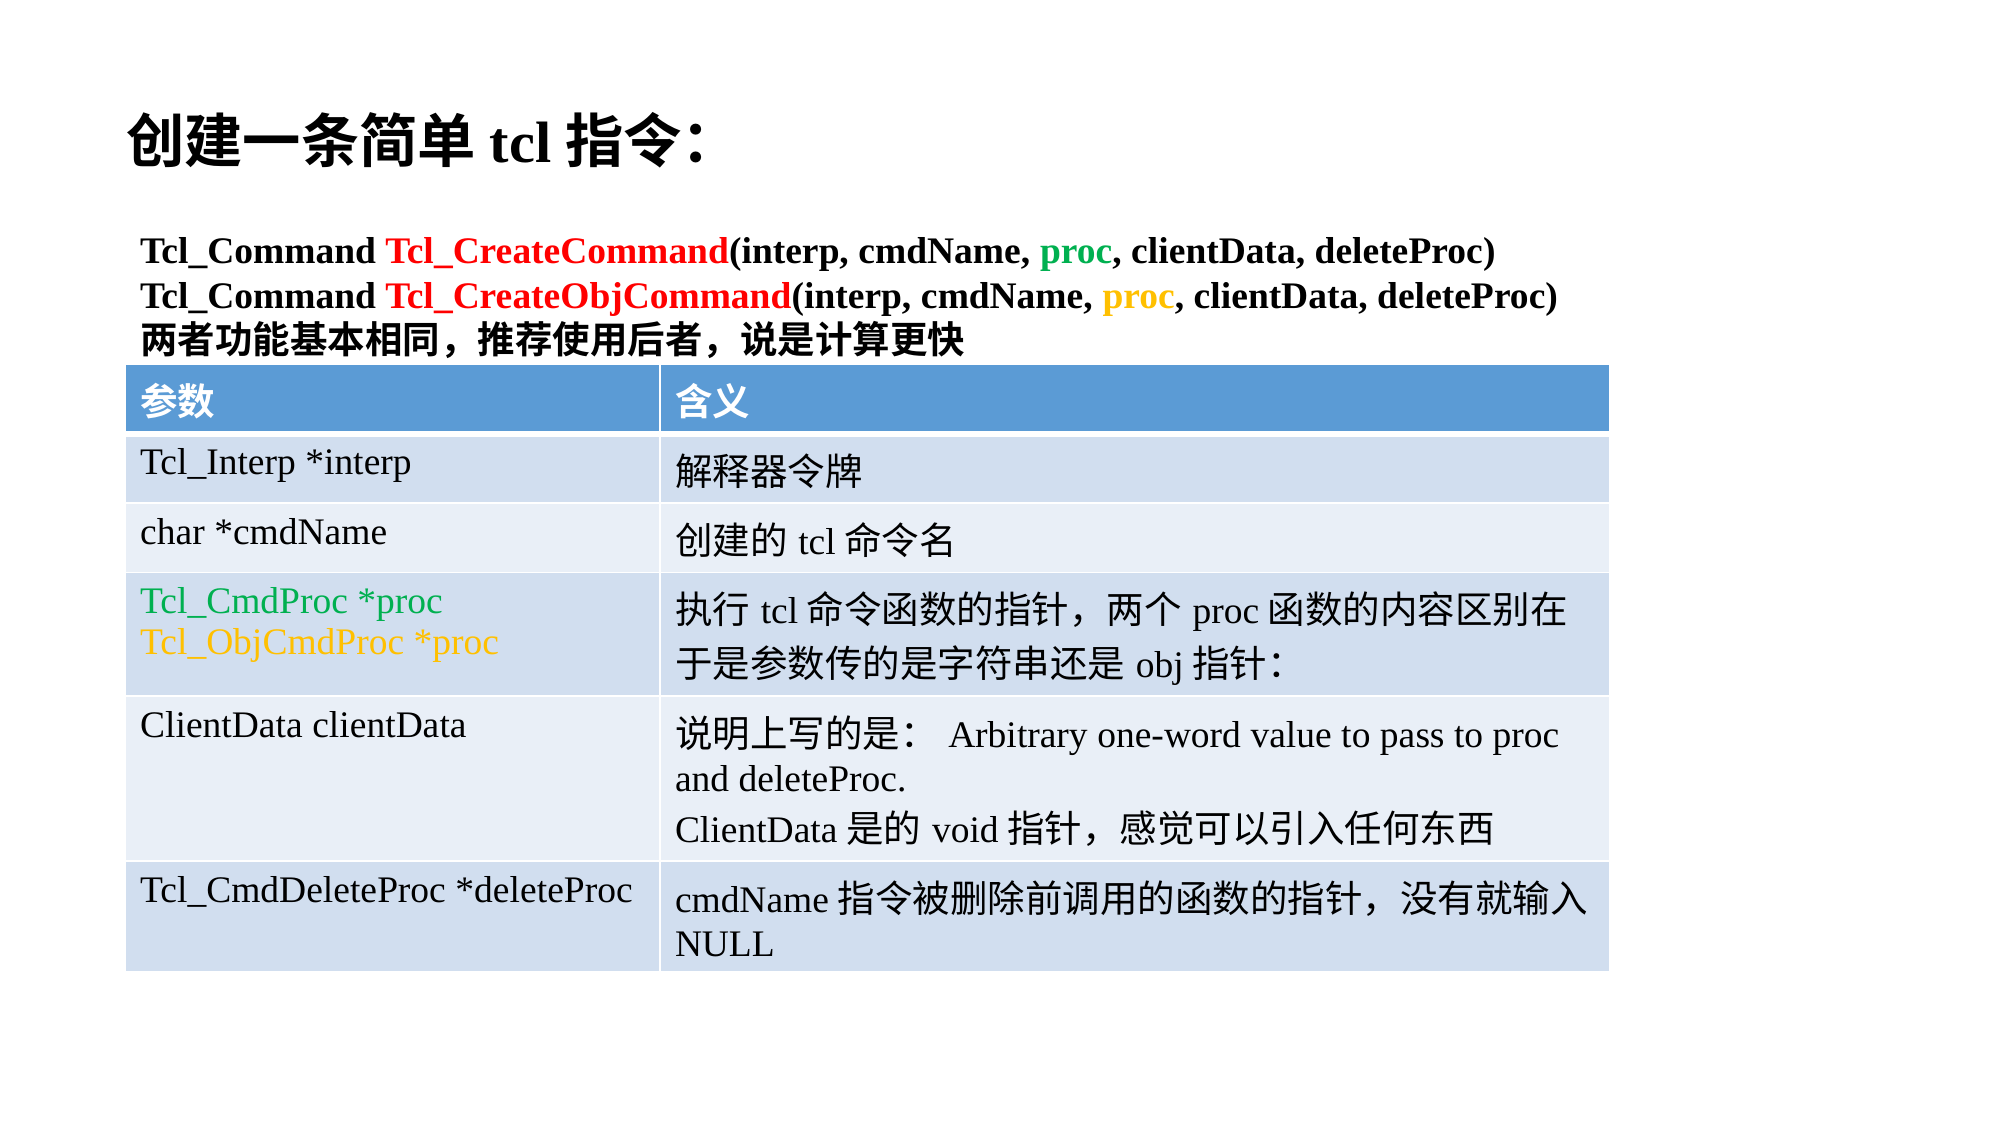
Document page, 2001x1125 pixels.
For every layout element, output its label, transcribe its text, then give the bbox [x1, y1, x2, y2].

table_cell cmdName指令被删除前调用的函数的指针，没有就输入NULL [661, 862, 1609, 971]
table_cell Tcl_CmdDeleteProc *deleteProc [126, 862, 659, 971]
text_box Tcl_Command Tcl_CreateCommand(interp, cmdName, proc, clientData, deleteProc) Tcl_Command Tcl_CreateObjCommand(interp, cmdName, proc, clientData, deleteProc) 两者功能基本相同，推荐使用后者，说是计算更快 [125, 218, 1798, 369]
table_cell char *cmdName [126, 504, 659, 572]
table_cell 创建的tcl命令名 [661, 504, 1609, 572]
table_cell ClientData clientData [126, 697, 659, 860]
table_cell Tcl_Interp *interp [126, 437, 659, 502]
table_cell 说明上写的是：Arbitrary one-word value to pass to proc and deleteProc. ClientData是的void指针，感觉可以引入任何东西 [661, 697, 1609, 860]
table_header 含义 [661, 369, 1609, 431]
table_cell 解释器令牌 [661, 437, 1609, 502]
table_cell Tcl_CmdProc *proc Tcl_ObjCmdProc *proc [126, 573, 659, 695]
table_cell 执行tcl命令函数的指针，两个proc函数的内容区别在于是参数传的是字符串还是obj指针： [661, 573, 1609, 695]
table_header 参数 [126, 369, 659, 431]
title 创建一条简单tcl指令： [111, 67, 1837, 220]
